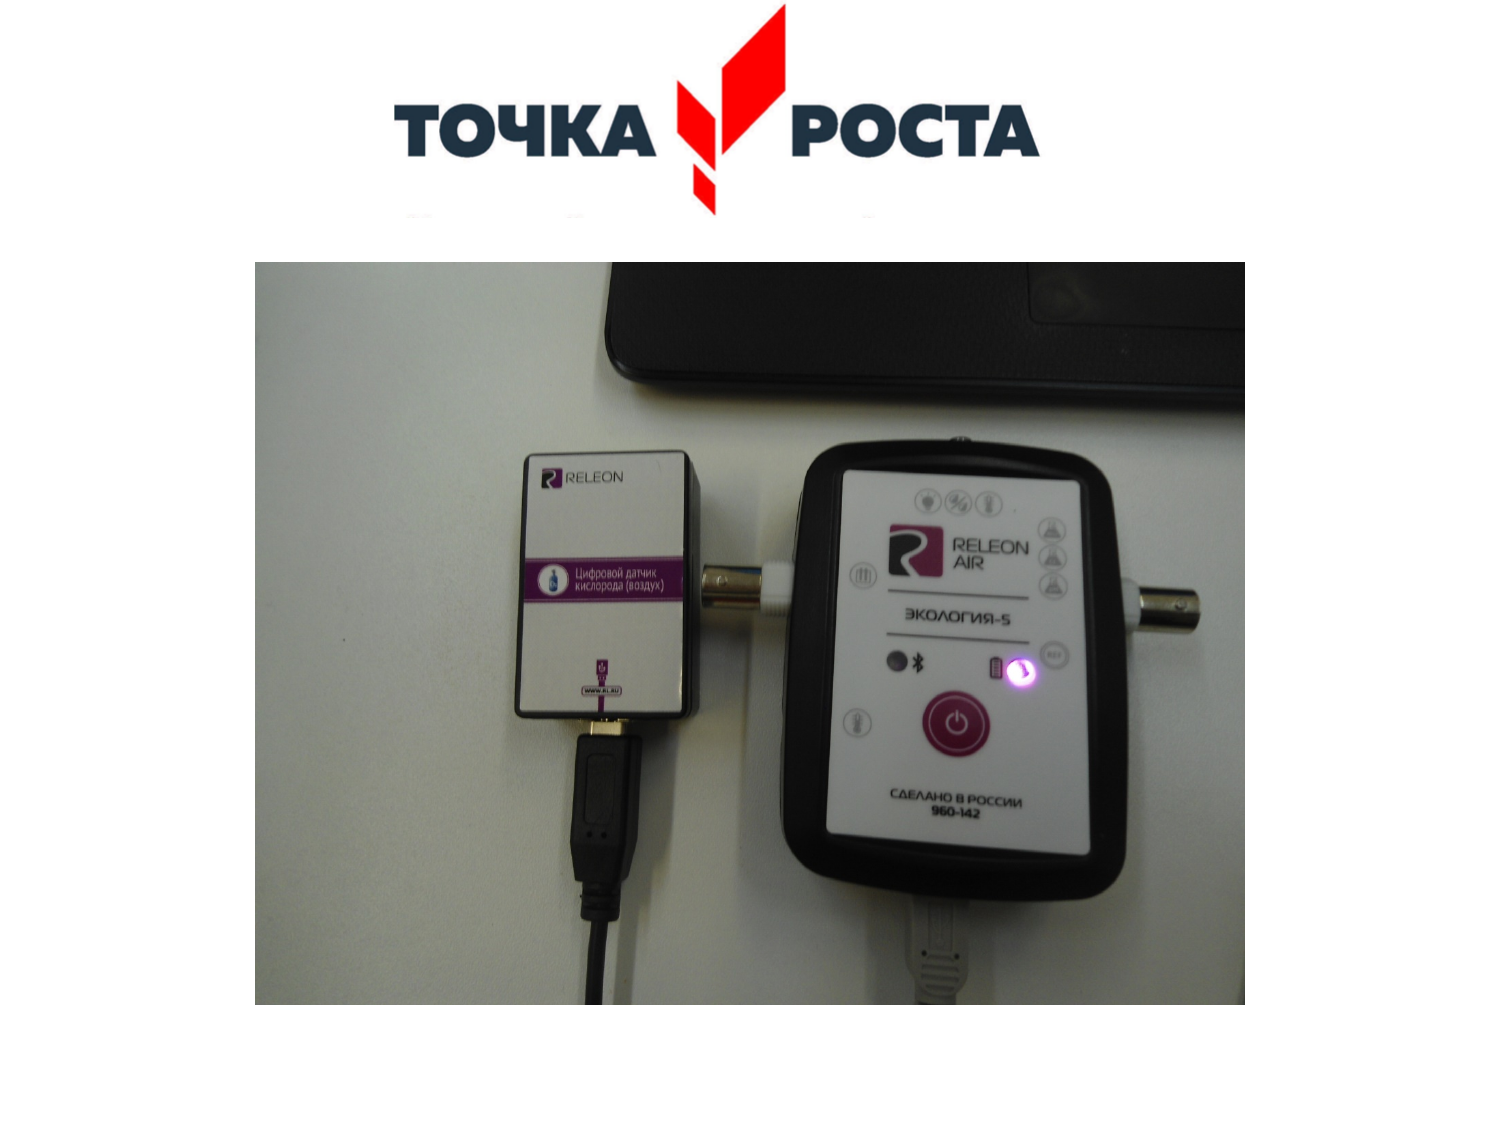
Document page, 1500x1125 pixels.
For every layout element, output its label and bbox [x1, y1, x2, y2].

picture [324, 0, 1104, 218]
list [254, 262, 1246, 1006]
